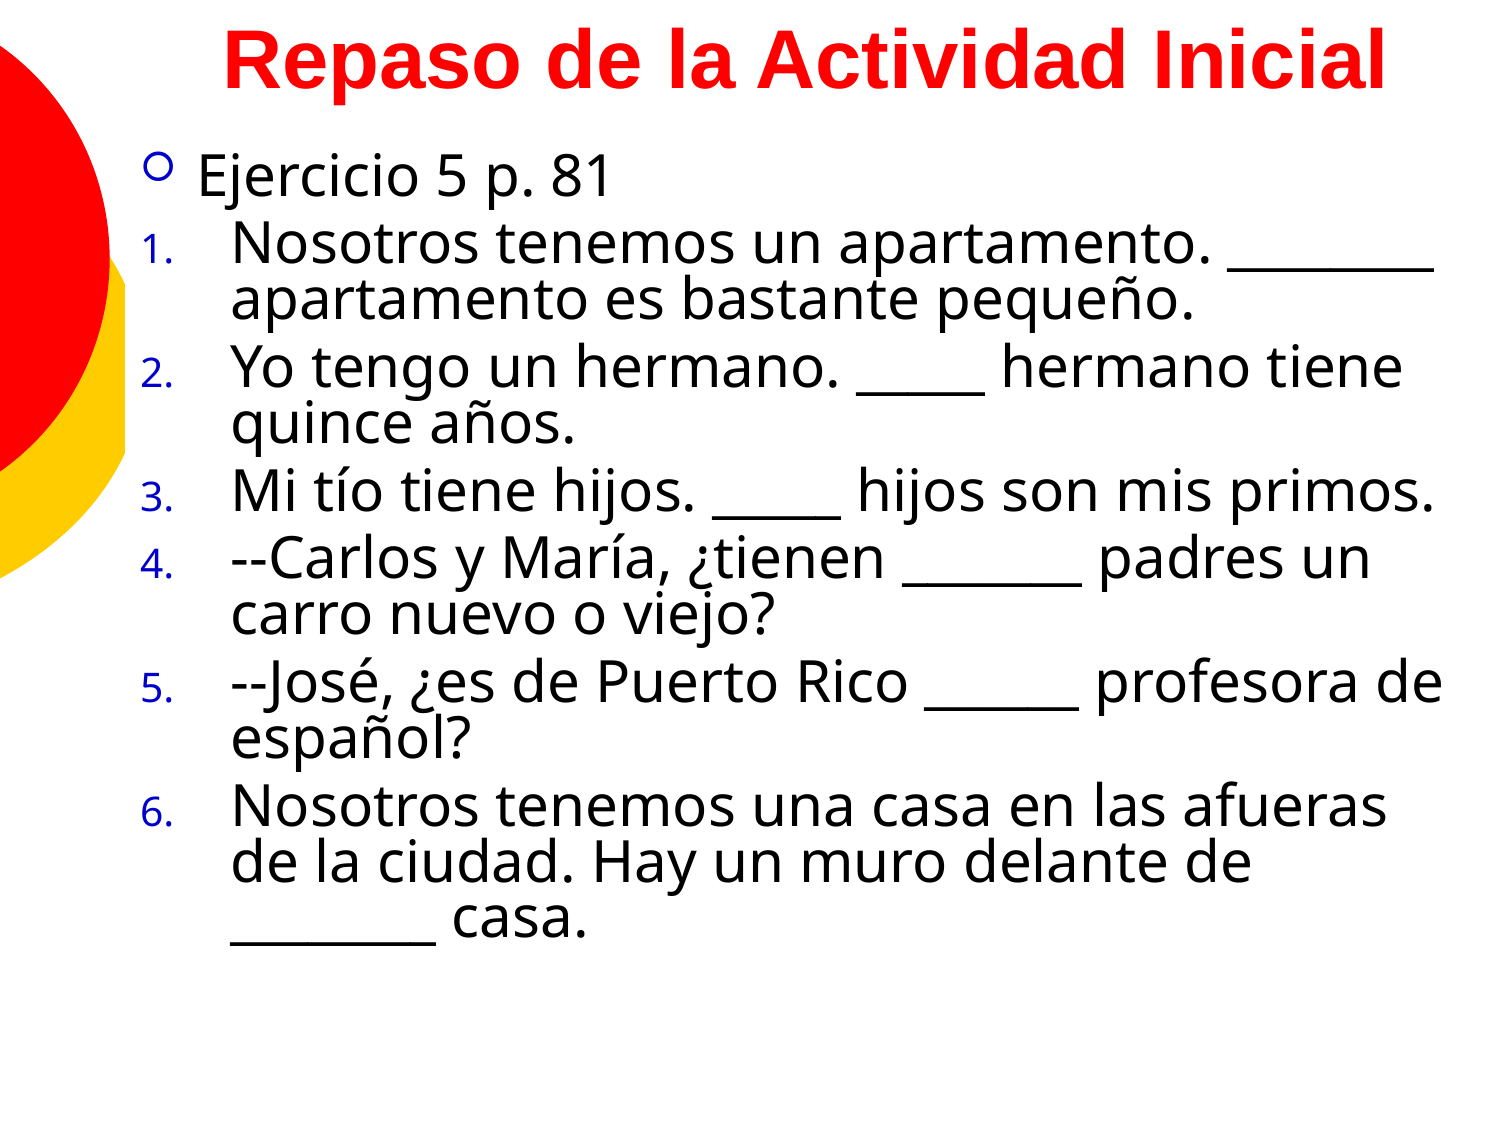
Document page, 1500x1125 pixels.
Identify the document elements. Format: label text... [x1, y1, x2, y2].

list Ejercicio 5 p. 81 Nosotros tenemos un apartamento. ________ apartamento es bastante pequeño. Yo tengo un hermano. _____ hermano tiene quince años. Mi tío tiene hijos. _____ hijos son mis primos. --Carlos y María, ¿tienen _______ padres un carro nuevo o viejo? --José, ¿es de Puerto Rico ______ profesora de español? Nosotros tenemos una casa en las afueras de la ciudad. Hay un muro delante de ________ casa. [125, 143, 1475, 1107]
title Repaso de la Actividad Inicial [99, 0, 1500, 113]
